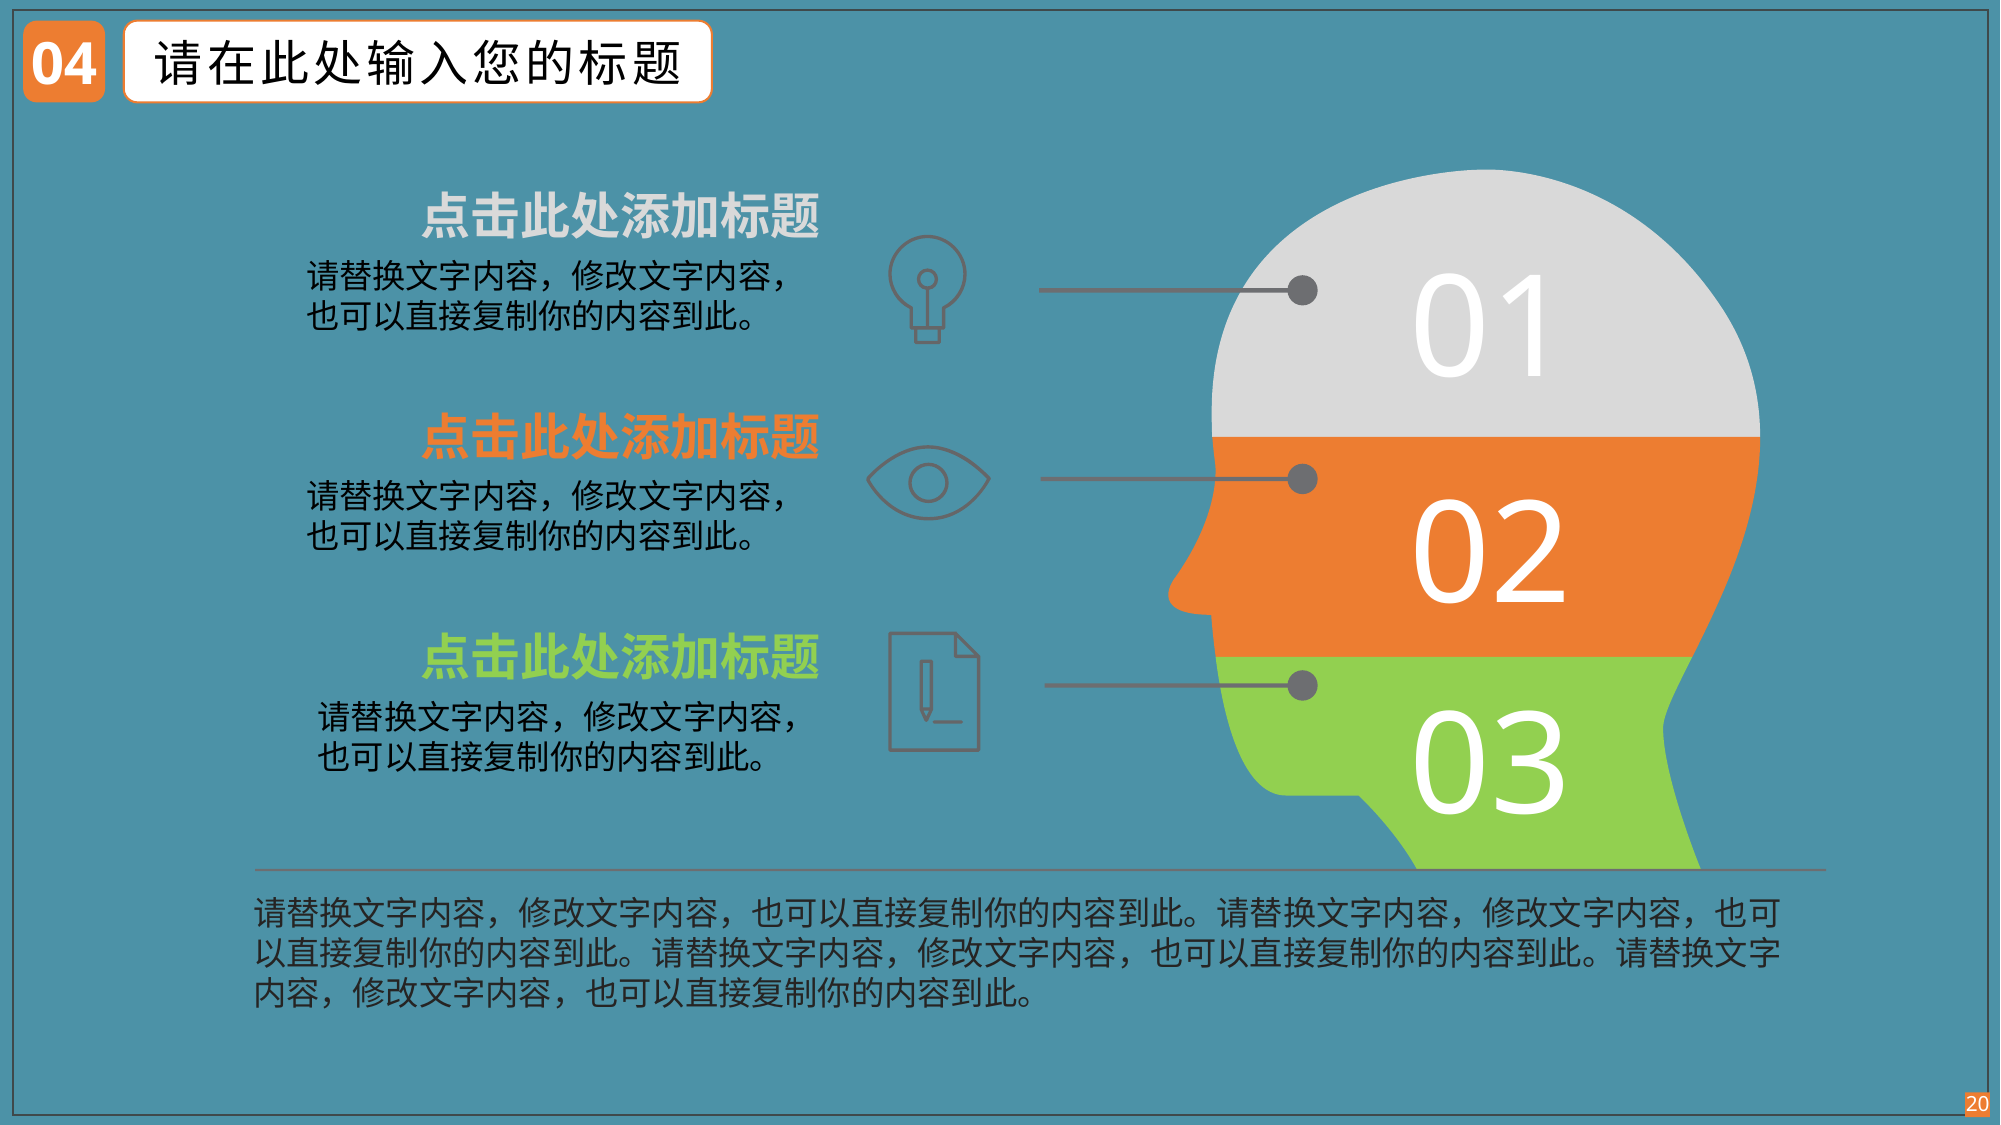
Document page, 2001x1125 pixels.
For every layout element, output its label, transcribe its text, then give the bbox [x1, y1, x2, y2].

text_box [1287, 275, 1318, 306]
text_box 01 [1409, 234, 1572, 405]
text_box 请替换文字内容，修改文字内容，也可以直接复制你的内容到此。请替换文字内容，修改文字内容，也可以直接复制你的内容到此。请替换文字内容，修改文字内容，也可以直接复制你的内容到此。请替换文字内容，修改文字内容，也可以直接复制你的内容到此。 [238, 885, 1827, 1020]
text_box 20 [1944, 1091, 2000, 1118]
text_box 点击此处添加标题 [405, 177, 836, 253]
text_box [888, 234, 967, 345]
text_box [255, 868, 1827, 872]
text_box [888, 631, 981, 752]
text_box [1215, 656, 1701, 868]
text_box 请替换文字内容，修改文字内容，也可以直接复制你的内容到此。 [303, 688, 845, 784]
text_box [1287, 670, 1318, 701]
text_box [1211, 169, 1761, 436]
text_box [1039, 288, 1287, 293]
text_box [1168, 436, 1761, 656]
text_box 03 [1409, 672, 1572, 843]
text_box 请替换文字内容，修改文字内容，也可以直接复制你的内容到此。 [291, 248, 845, 343]
text_box 点击此处添加标题 [405, 617, 836, 693]
text_box [1044, 683, 1287, 688]
text_box [866, 445, 991, 521]
text_box [12, 9, 1989, 1116]
text_box 点击此处添加标题 [405, 397, 836, 473]
text_box 02 [1409, 460, 1572, 631]
text_box [1287, 463, 1318, 495]
text_box [1040, 476, 1287, 482]
text_box 请替换文字内容，修改文字内容，也可以直接复制你的内容到此。 [291, 468, 845, 563]
text_box [908, 462, 949, 504]
